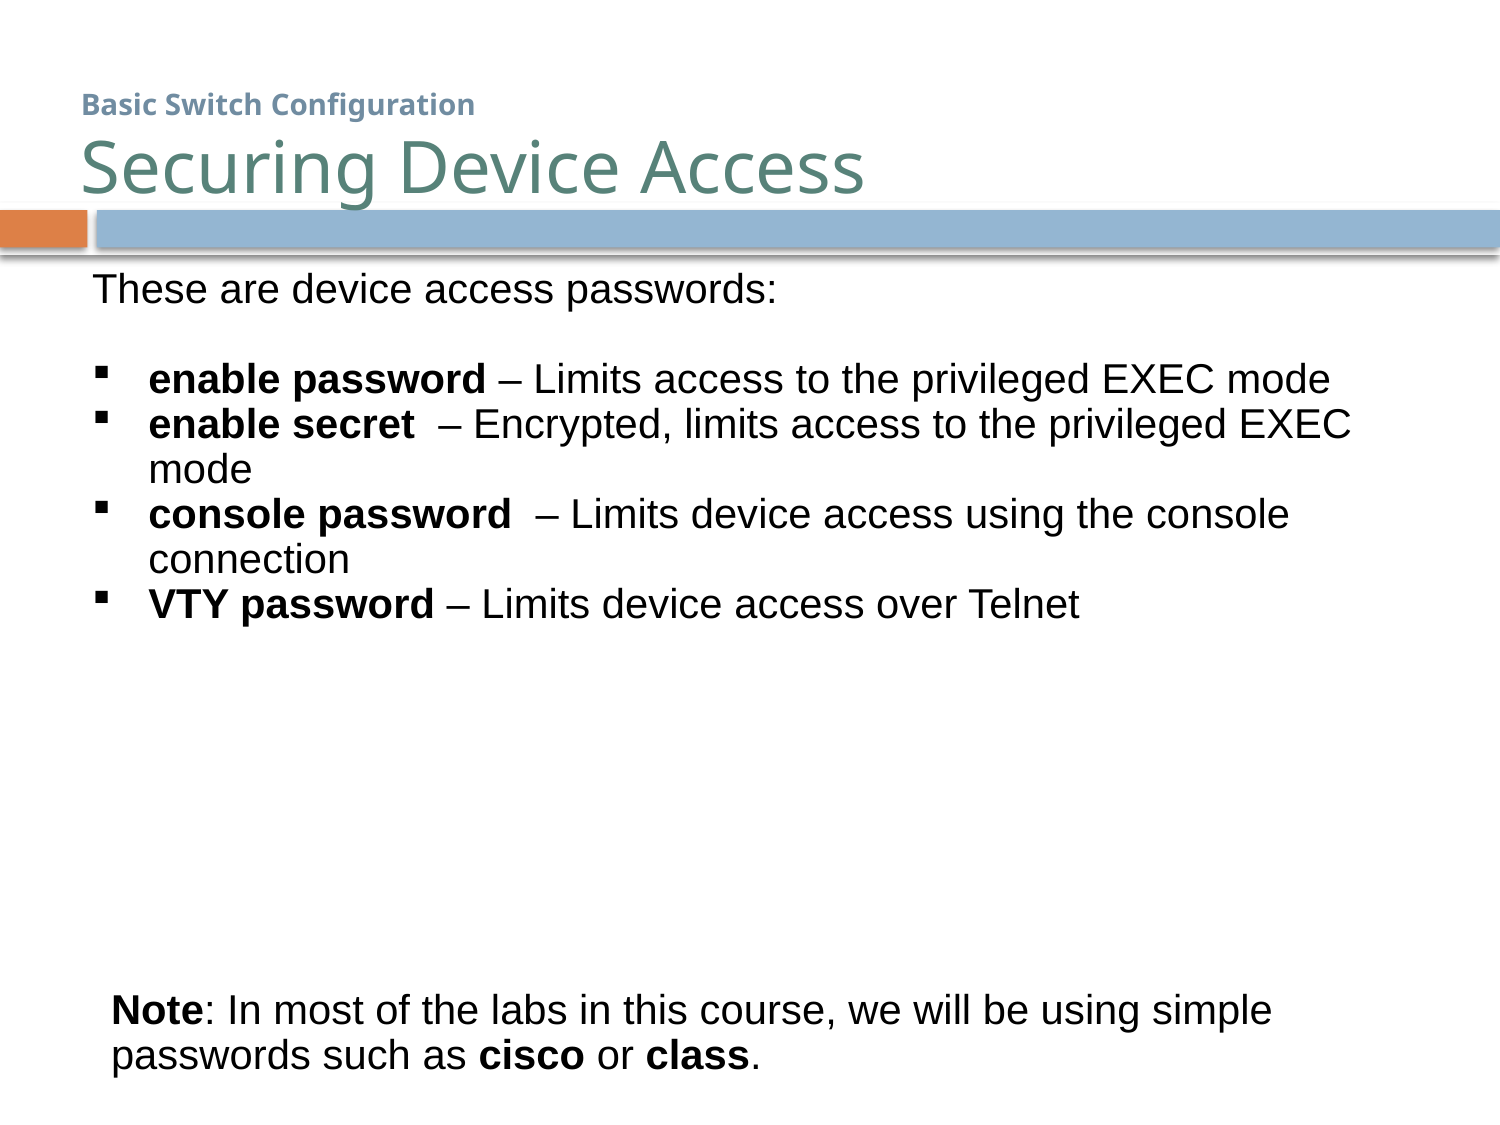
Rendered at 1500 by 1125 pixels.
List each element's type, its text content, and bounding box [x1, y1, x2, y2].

text_box These are device access passwords: enable password – Limits access to the privileged EXEC mode enable secret – Encrypted, limits access to the privileged EXEC mode console password – Limits device access using the console connection VTY password – Limits device access over Telnet [77, 260, 1403, 636]
text_box Note: In most of the labs in this course, we will be using simple passwords such as cisco or class. [96, 981, 1329, 1087]
title Basic Switch Configuration Securing Device Access [66, 78, 1403, 217]
